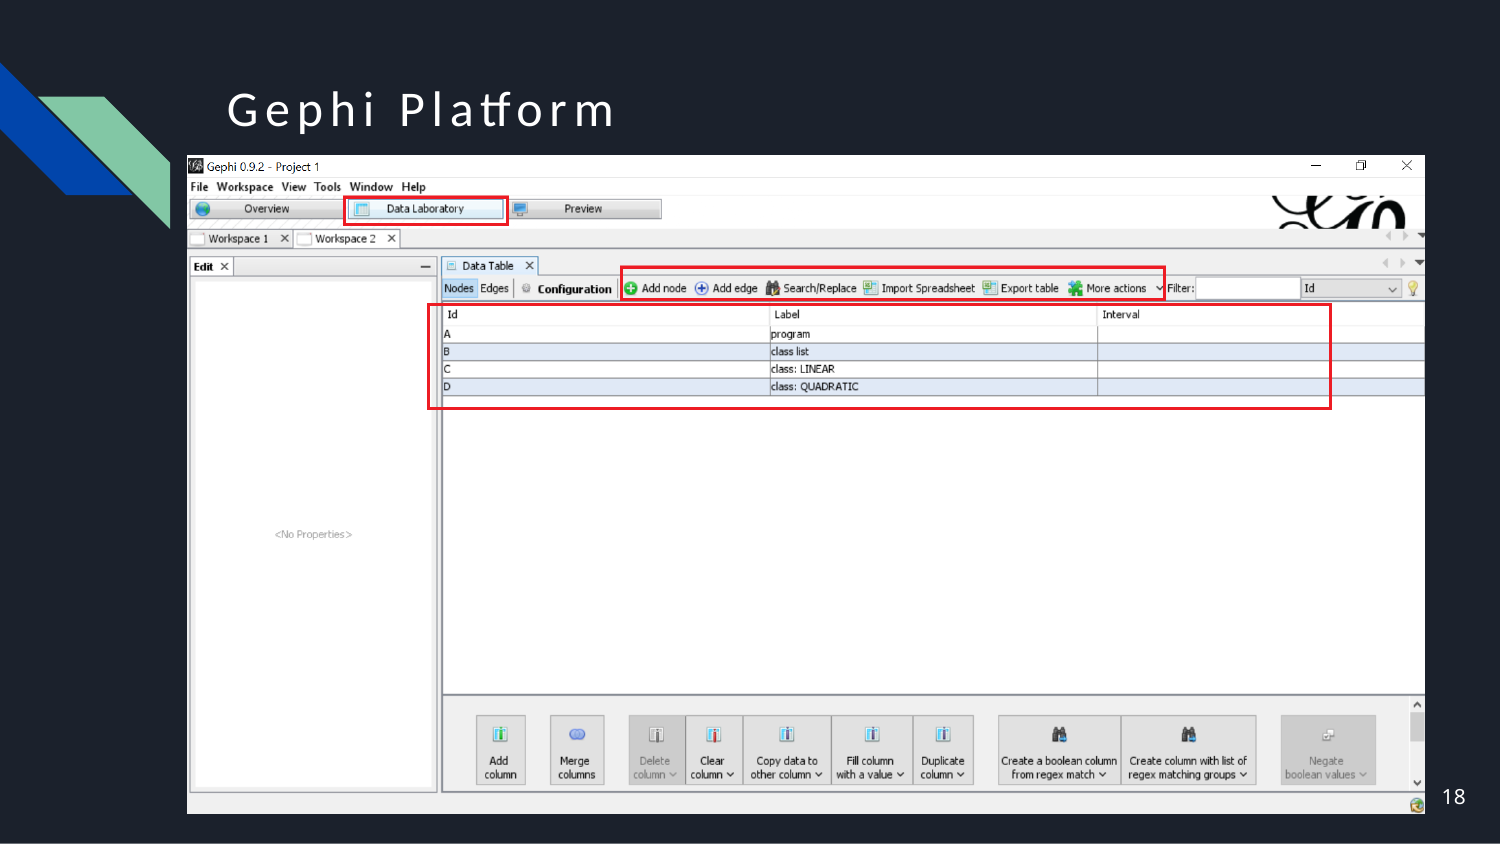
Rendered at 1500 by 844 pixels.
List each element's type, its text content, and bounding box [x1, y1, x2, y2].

picture [187, 155, 1426, 815]
slide_number 18 [1435, 782, 1473, 844]
title Gephi Platform [224, 74, 781, 153]
